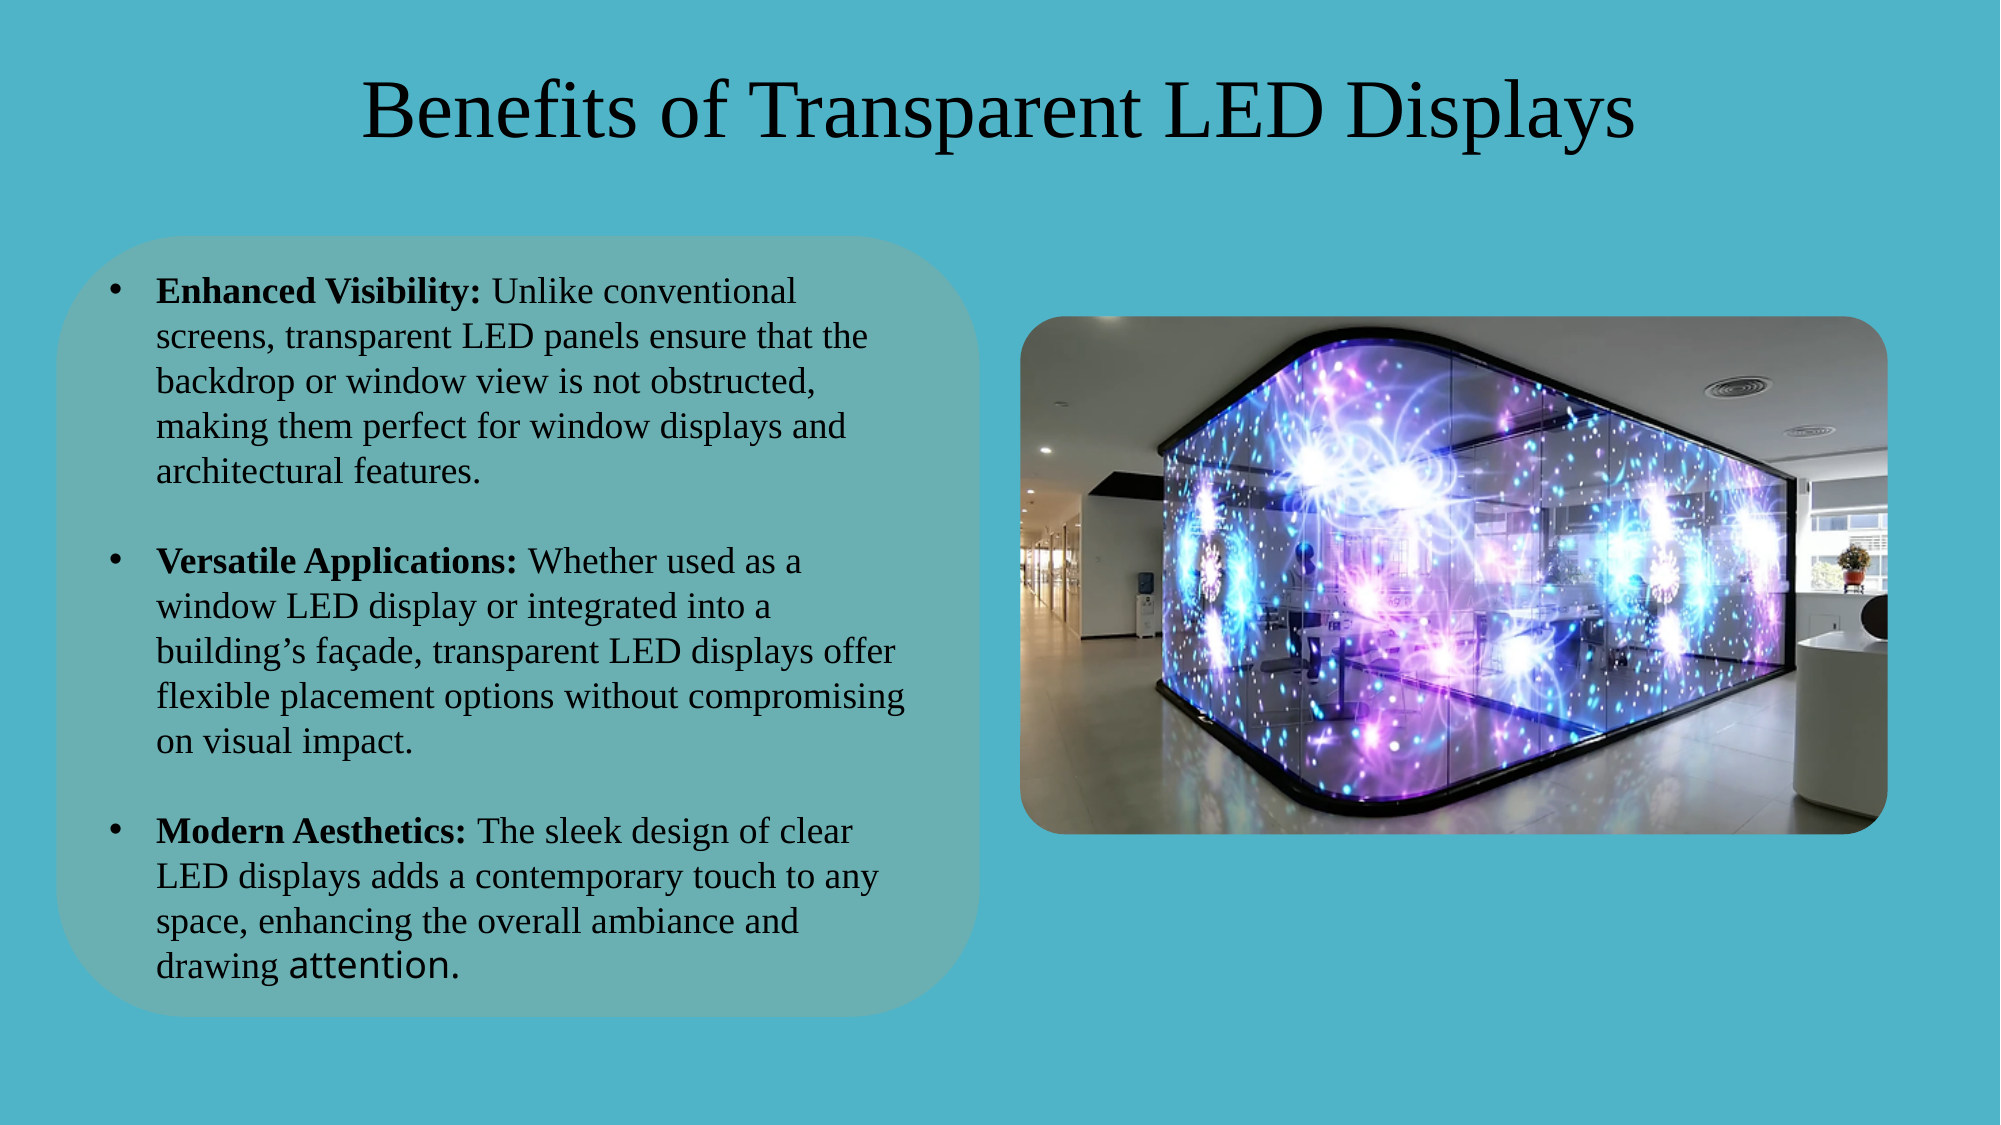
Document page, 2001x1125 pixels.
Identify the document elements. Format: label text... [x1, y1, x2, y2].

text_box Enhanced Visibility: Unlike conventional screens, transparent LED panels ensure that the backdrop or window view is not obstructed, making them perfect for window displays and architectural features. Versatile Applications: Whether used as a window LED display or integrated into a building’s façade, transparent LED displays offer flexible placement options without compromising on visual impact. Modern Aesthetics: The sleek design of clear LED displays adds a contemporary touch to any space, enhancing the overall ambiance and drawing attention. [56, 235, 980, 1017]
picture [1020, 316, 1888, 835]
text_box Benefits of Transparent LED Displays [345, 46, 1655, 162]
